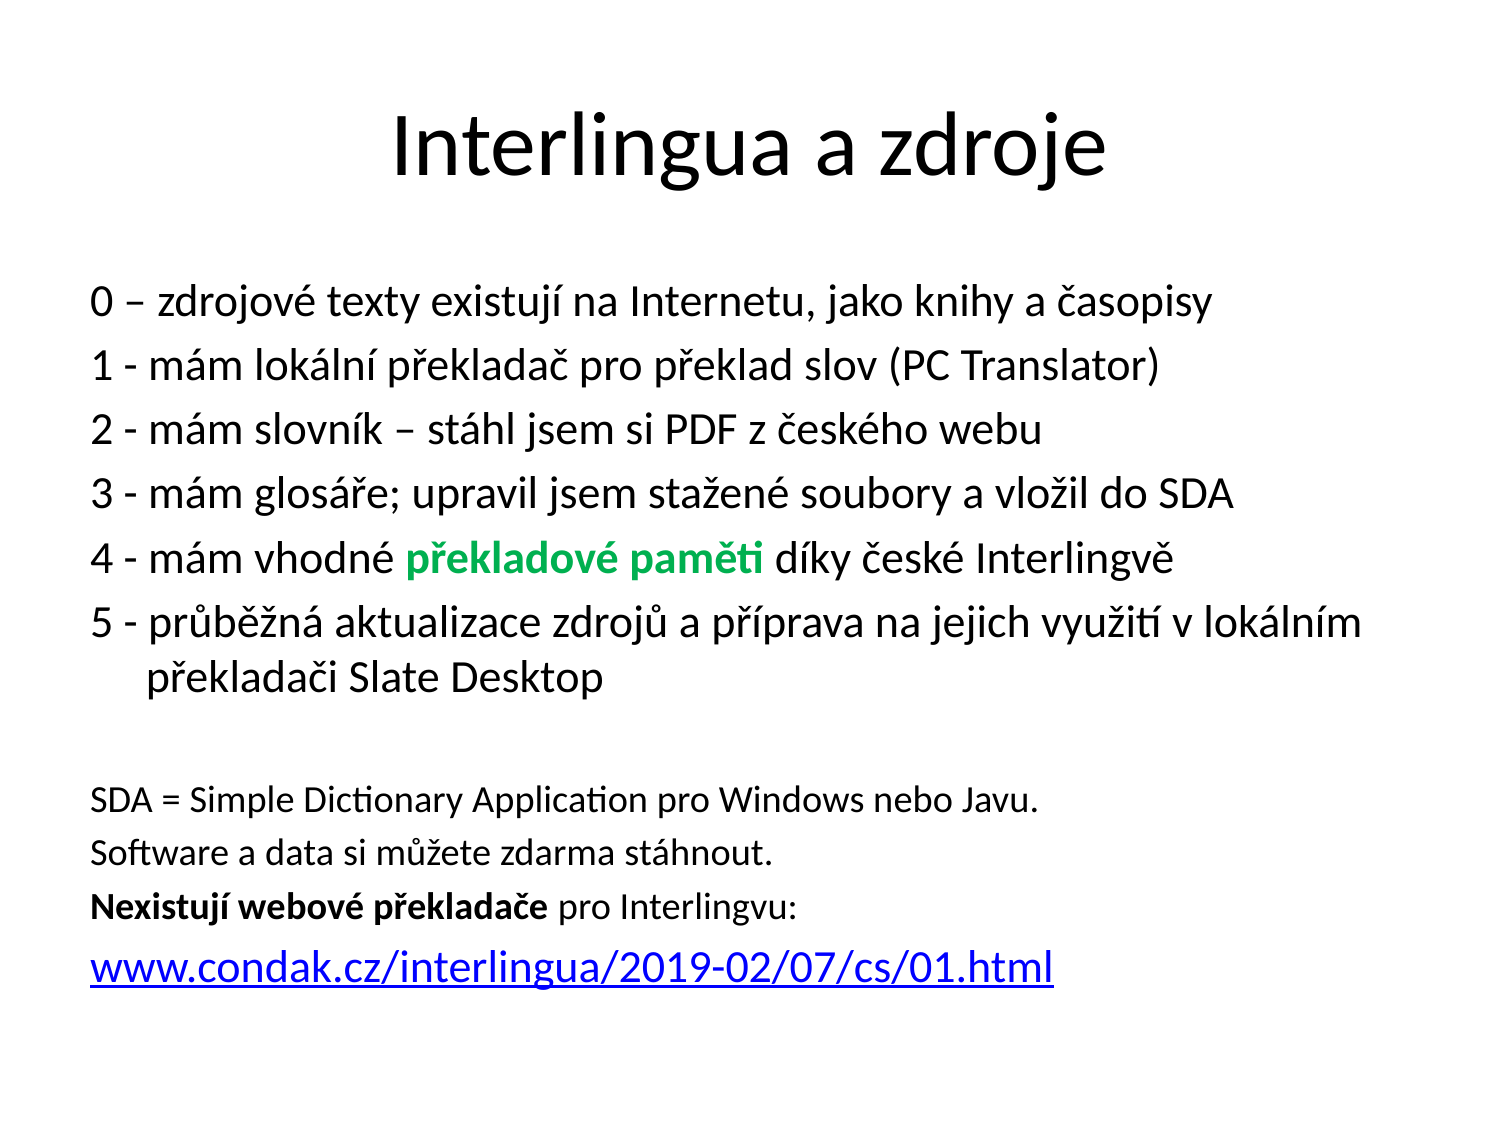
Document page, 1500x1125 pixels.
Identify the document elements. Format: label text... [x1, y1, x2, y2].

title Interlingua a zdroje [75, 45, 1425, 233]
list 0 – zdrojové texty existují na Internetu, jako knihy a časopisy 1 - mám lokální překladač pro překlad slov (PC Translator) 2 - mám slovník – stáhl jsem si PDF z českého webu 3 - mám glosáře; upravil jsem stažené soubory a vložil do SDA 4 - mám vhodné překladové paměti díky české Interlingvě 5 - průběžná aktualizace zdrojů a příprava na jejich využití v lokálním překladači Slate Desktop SDA = Simple Dictionary Application pro Windows nebo Javu. Software a data si můžete zdarma stáhnout. Nexistují webové překladače pro Interlingvu: www.condak.cz/interlingua/2019-02/07/cs/01.html [75, 262, 1425, 1005]
